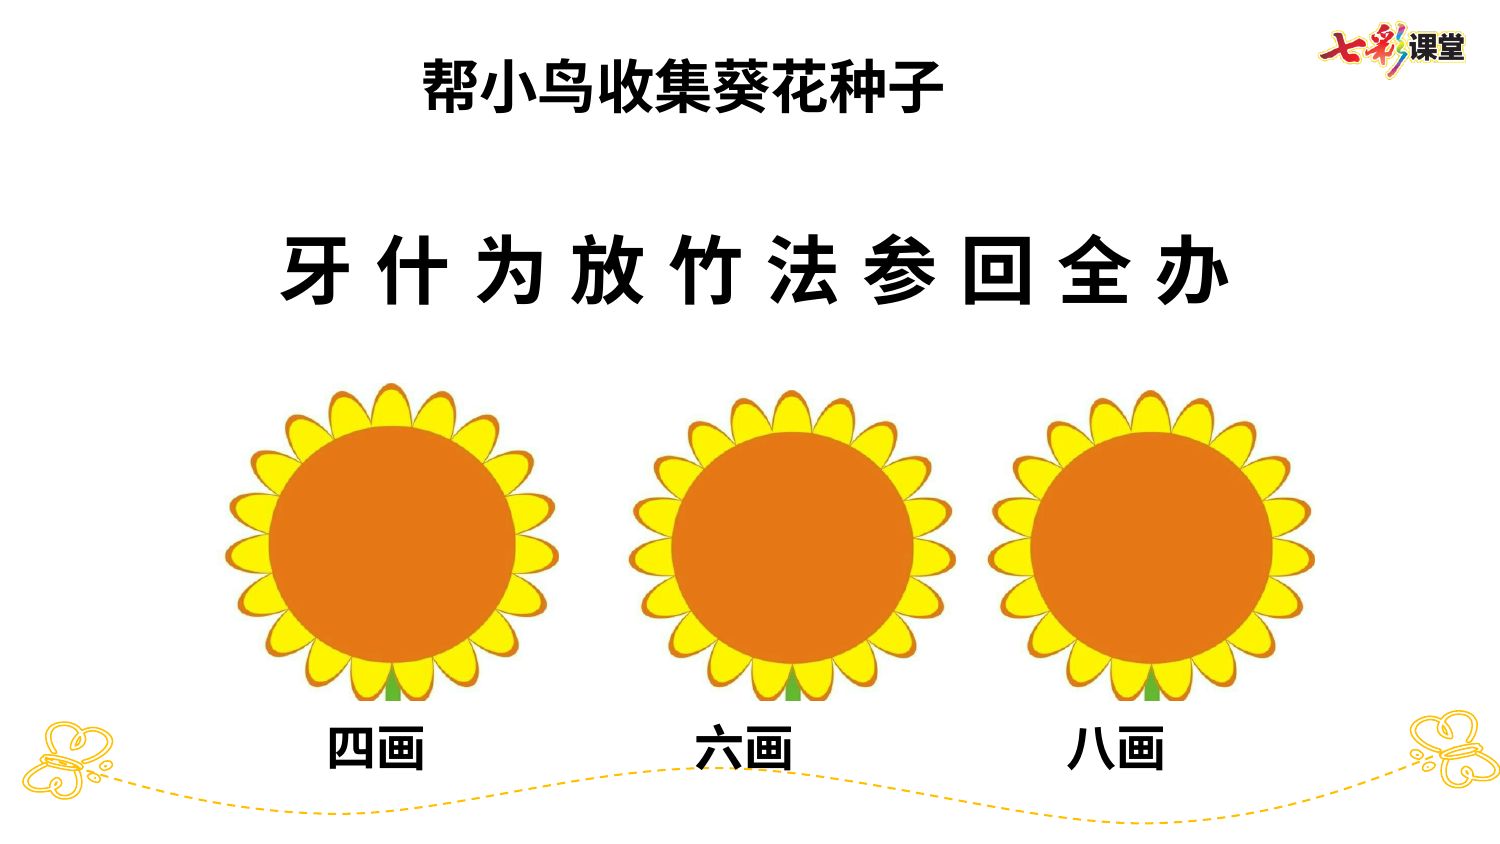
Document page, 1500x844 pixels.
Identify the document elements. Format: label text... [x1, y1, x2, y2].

text_box 牙 [263, 215, 360, 321]
text_box 六画 [679, 709, 810, 785]
text_box 法 [758, 215, 848, 321]
picture [158, 383, 559, 701]
picture [1316, 20, 1468, 80]
text_box 什 [360, 215, 458, 321]
text_box 八画 [1051, 709, 1182, 785]
text_box 竹 [653, 215, 758, 321]
picture [564, 390, 1315, 701]
text_box 帮小鸟收集葵花种子 [395, 57, 972, 113]
text_box 参 [848, 215, 953, 321]
text_box 办 [1148, 215, 1246, 321]
text_box 放 [564, 215, 653, 321]
text_box 为 [458, 215, 564, 321]
text_box 回 [953, 215, 1043, 321]
text_box 全 [1043, 215, 1148, 321]
text_box 四画 [311, 709, 457, 785]
